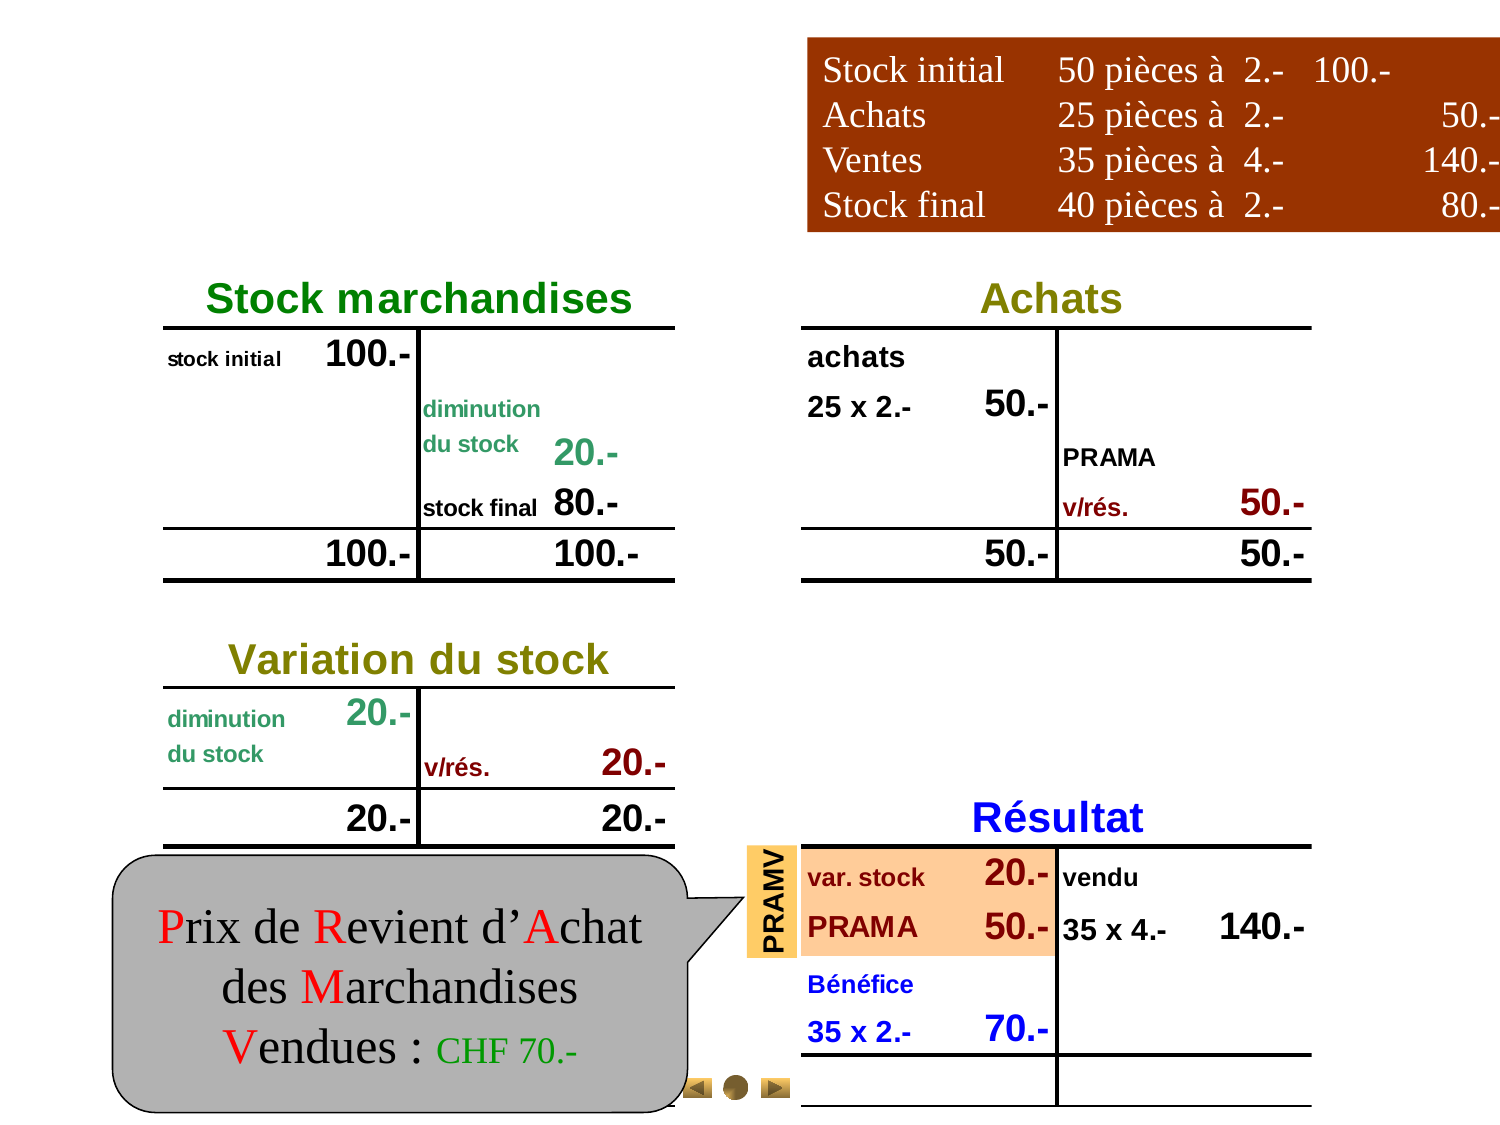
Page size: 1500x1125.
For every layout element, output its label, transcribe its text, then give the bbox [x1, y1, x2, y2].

text_box Stock initial 50 pièces à 2.- 100.- Achats 25 pièces à 2.- 50.- Ventes 35 pièces à 4.- 140.- Stock final 40 pièces à 2.- 80.- [807, 37, 1500, 233]
text_box Prix de Revient d’Achat des Marchandises Vendues : CHF 70.- [112, 855, 664, 1113]
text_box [162, 269, 1314, 1108]
